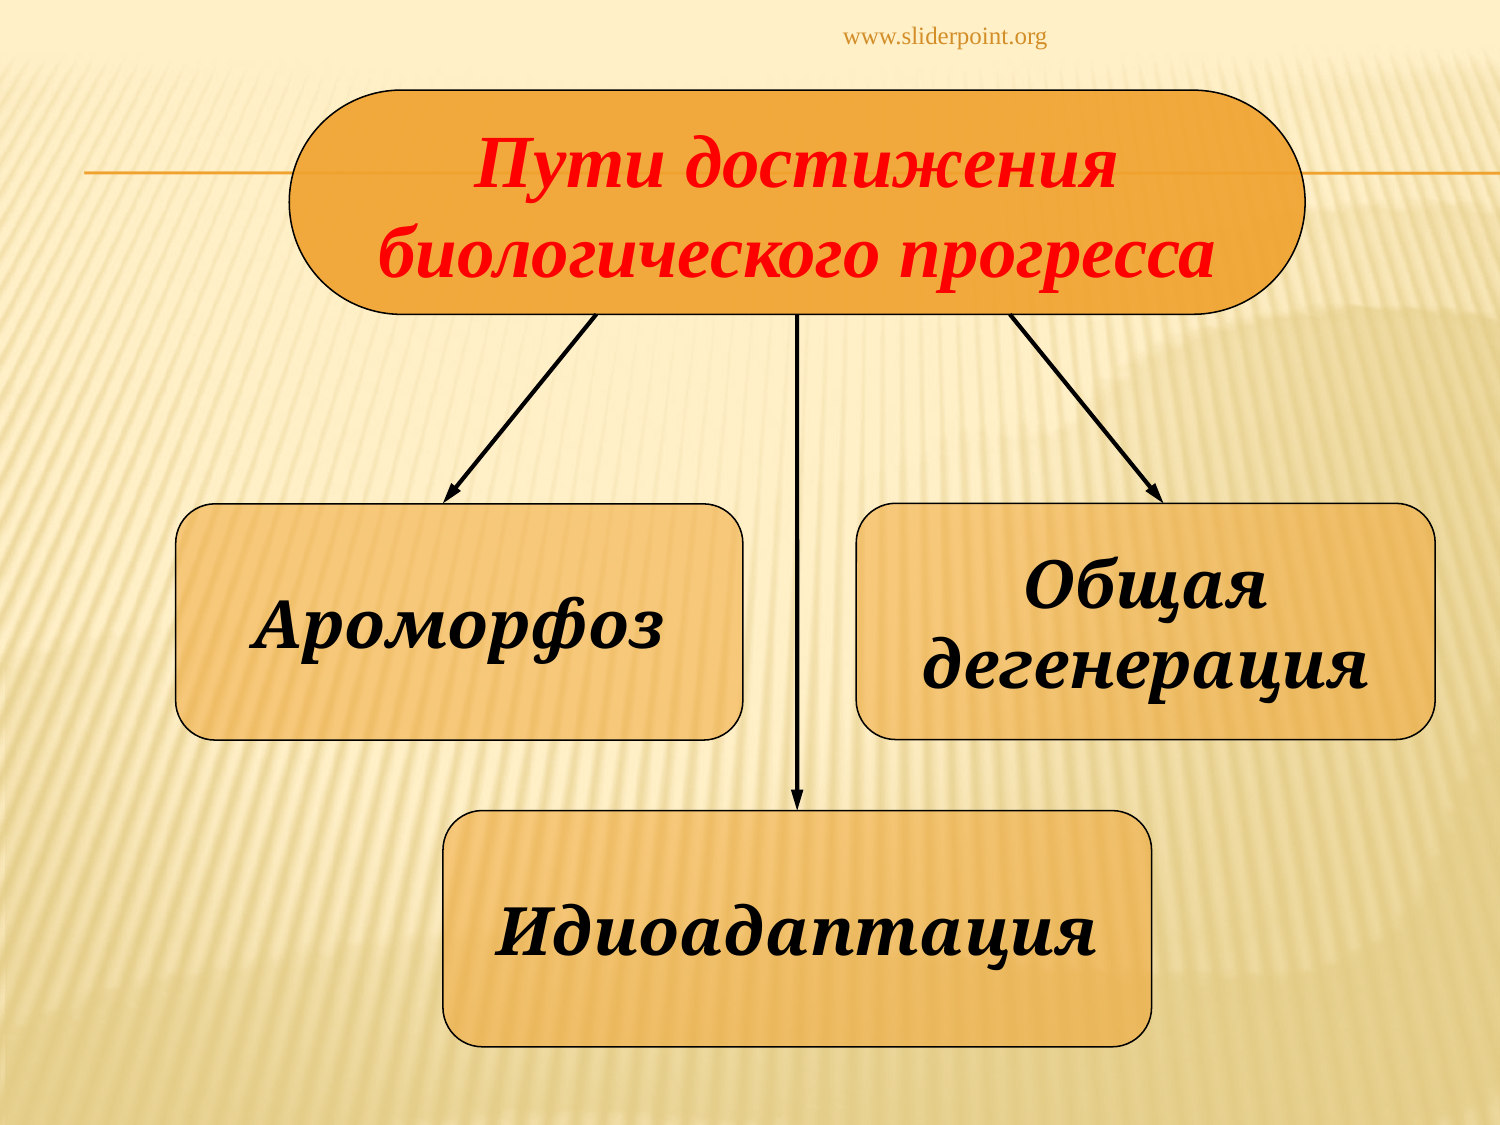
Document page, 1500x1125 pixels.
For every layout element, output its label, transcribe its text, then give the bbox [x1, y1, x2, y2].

footer www.sliderpoint.org [587, 12, 1063, 60]
text_box [790, 314, 804, 811]
text_box Общая дегенерация [856, 503, 1436, 740]
text_box [1009, 314, 1164, 504]
text_box [442, 314, 597, 504]
text_box Идиоадаптация [442, 810, 1152, 1047]
text_box Пути достижения биологического прогресса [289, 90, 1306, 315]
text_box Ароморфоз [175, 503, 743, 741]
